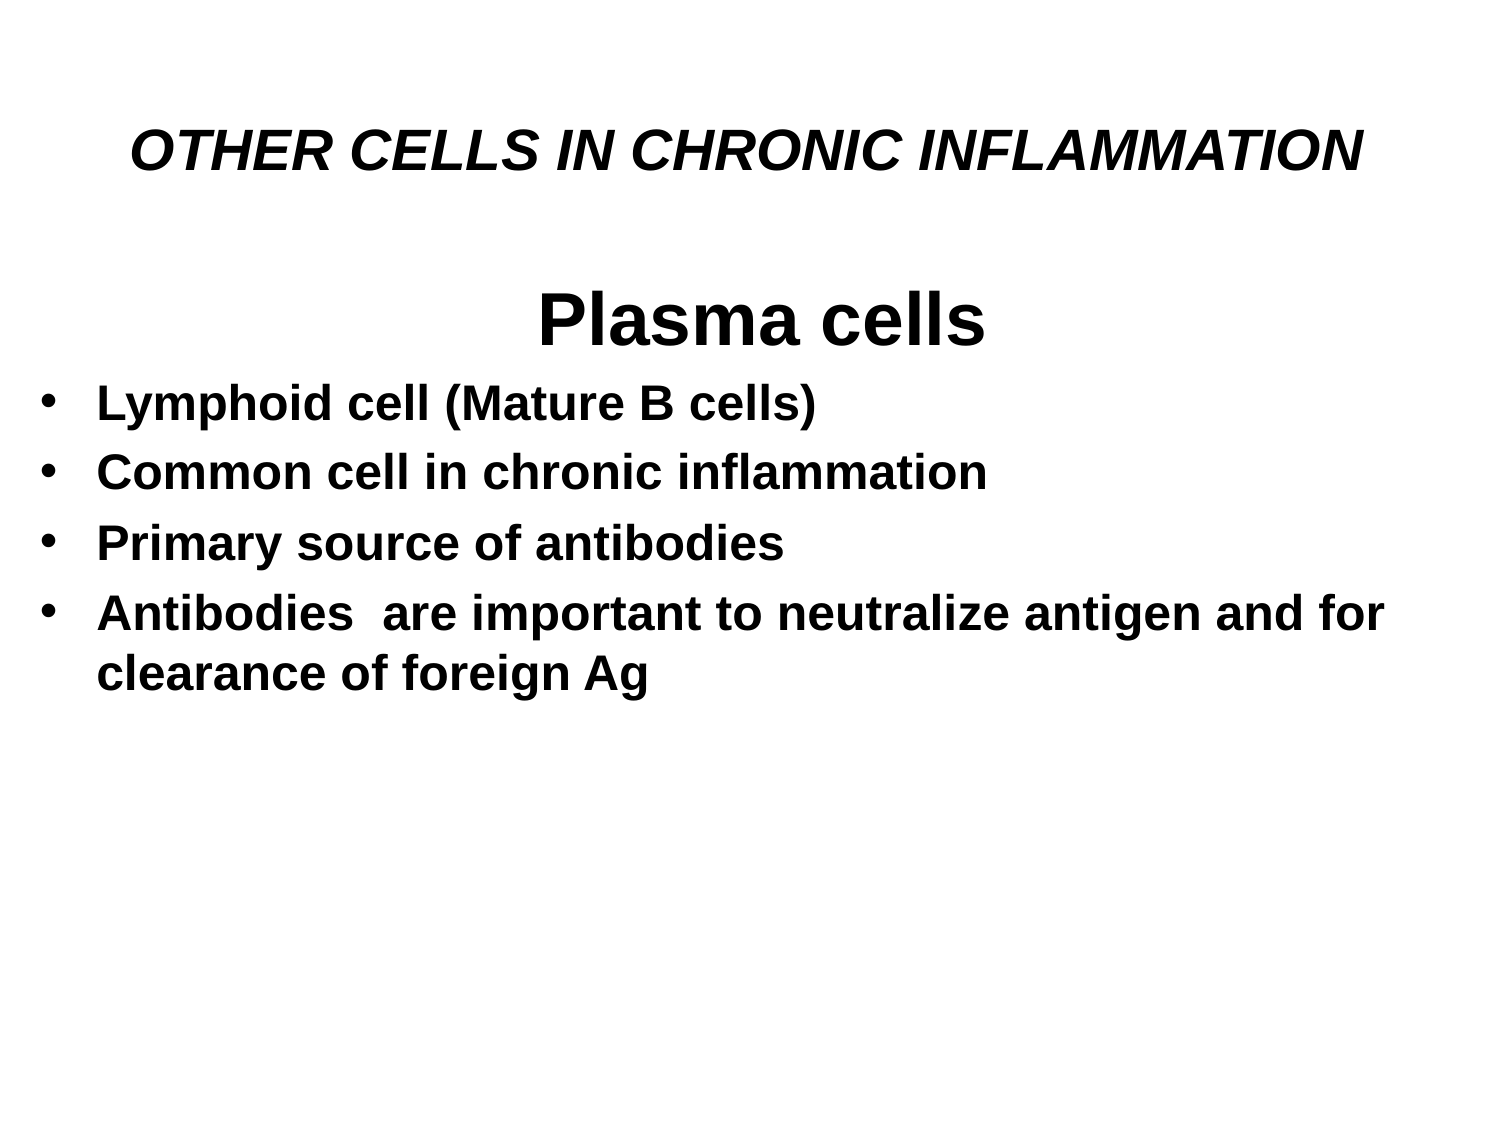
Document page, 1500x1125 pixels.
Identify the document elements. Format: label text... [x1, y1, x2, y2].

list Plasma cells Lymphoid cell (Mature B cells) Common cell in chronic inflammation Primary source of antibodies Antibodies are important to neutralize antigen and for clearance of foreign Ag [24, 262, 1500, 1075]
title OTHER CELLS IN CHRONIC INFLAMMATION [37, 50, 1438, 238]
